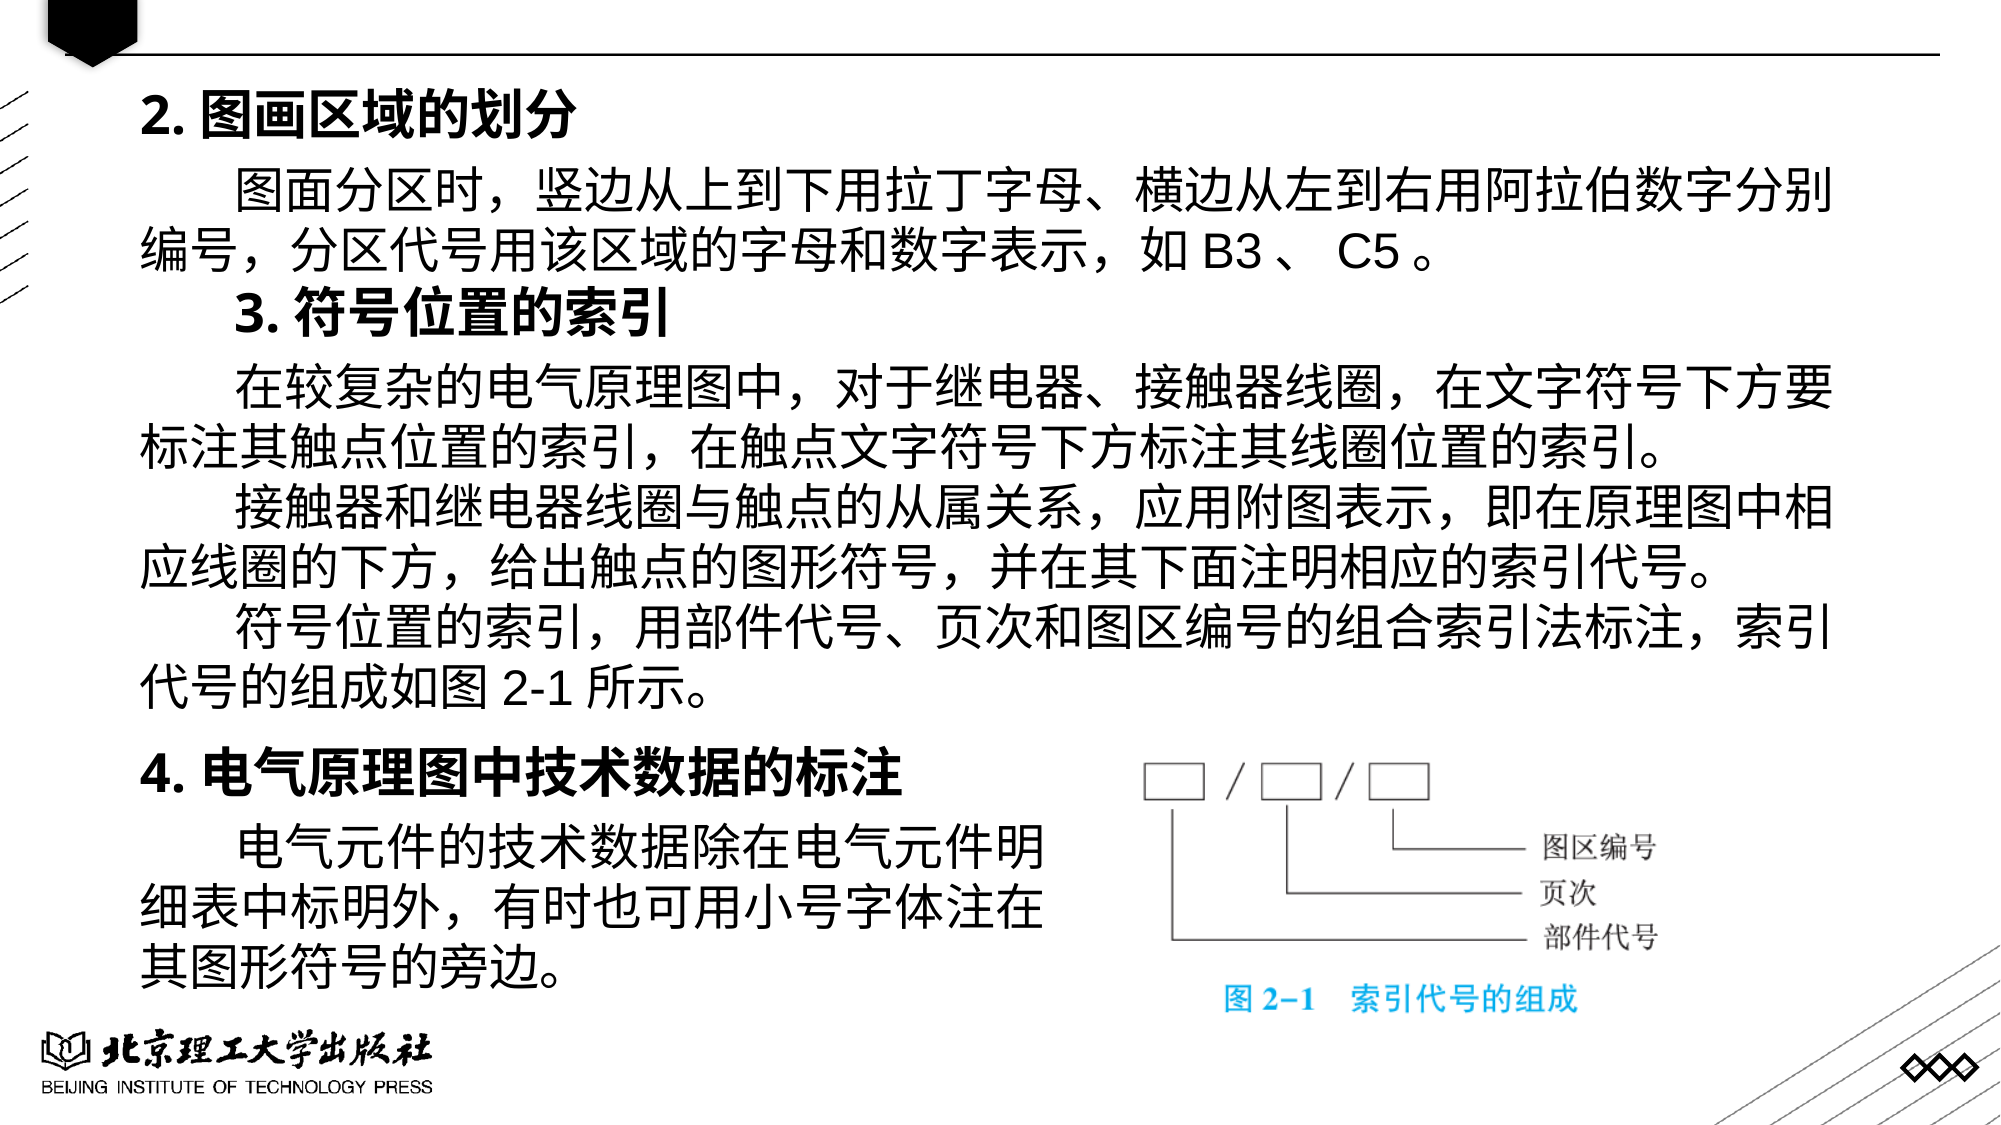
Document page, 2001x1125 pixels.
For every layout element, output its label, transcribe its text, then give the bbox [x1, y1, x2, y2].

text_box 4.电气原理图中技术数据的标注 电气元件的技术数据除在电气元件明细表中标明外，有时也可用小号字体注在 其图形符号的旁边。 [124, 730, 1060, 1049]
picture [0, 0, 2001, 1125]
text_box 2.图画区域的划分 图面分区时，竖边从上到下用拉丁字母、横边从左到右用阿拉伯数字分别编号，分区代号用该区域的字母和数字表示，如B3、C5。 3.符号位置的索引 在较复杂的电气原理图中，对于继电器、接触器线圈，在文字符号下方要标注其触点位置的索引，在触点文字符号下方标注其线圈位置的索引。 接触器和继电器线圈与触点的从属关系，应用附图表示，即在原理图中相应线圈的下方，给出触点的图形符号，并在其下面注明相应的索引代号。 符号位置的索引，用部件代号、页次和图区编号的组合索引法标注，索引代号的组成如图2-1所示。 [124, 73, 1850, 724]
